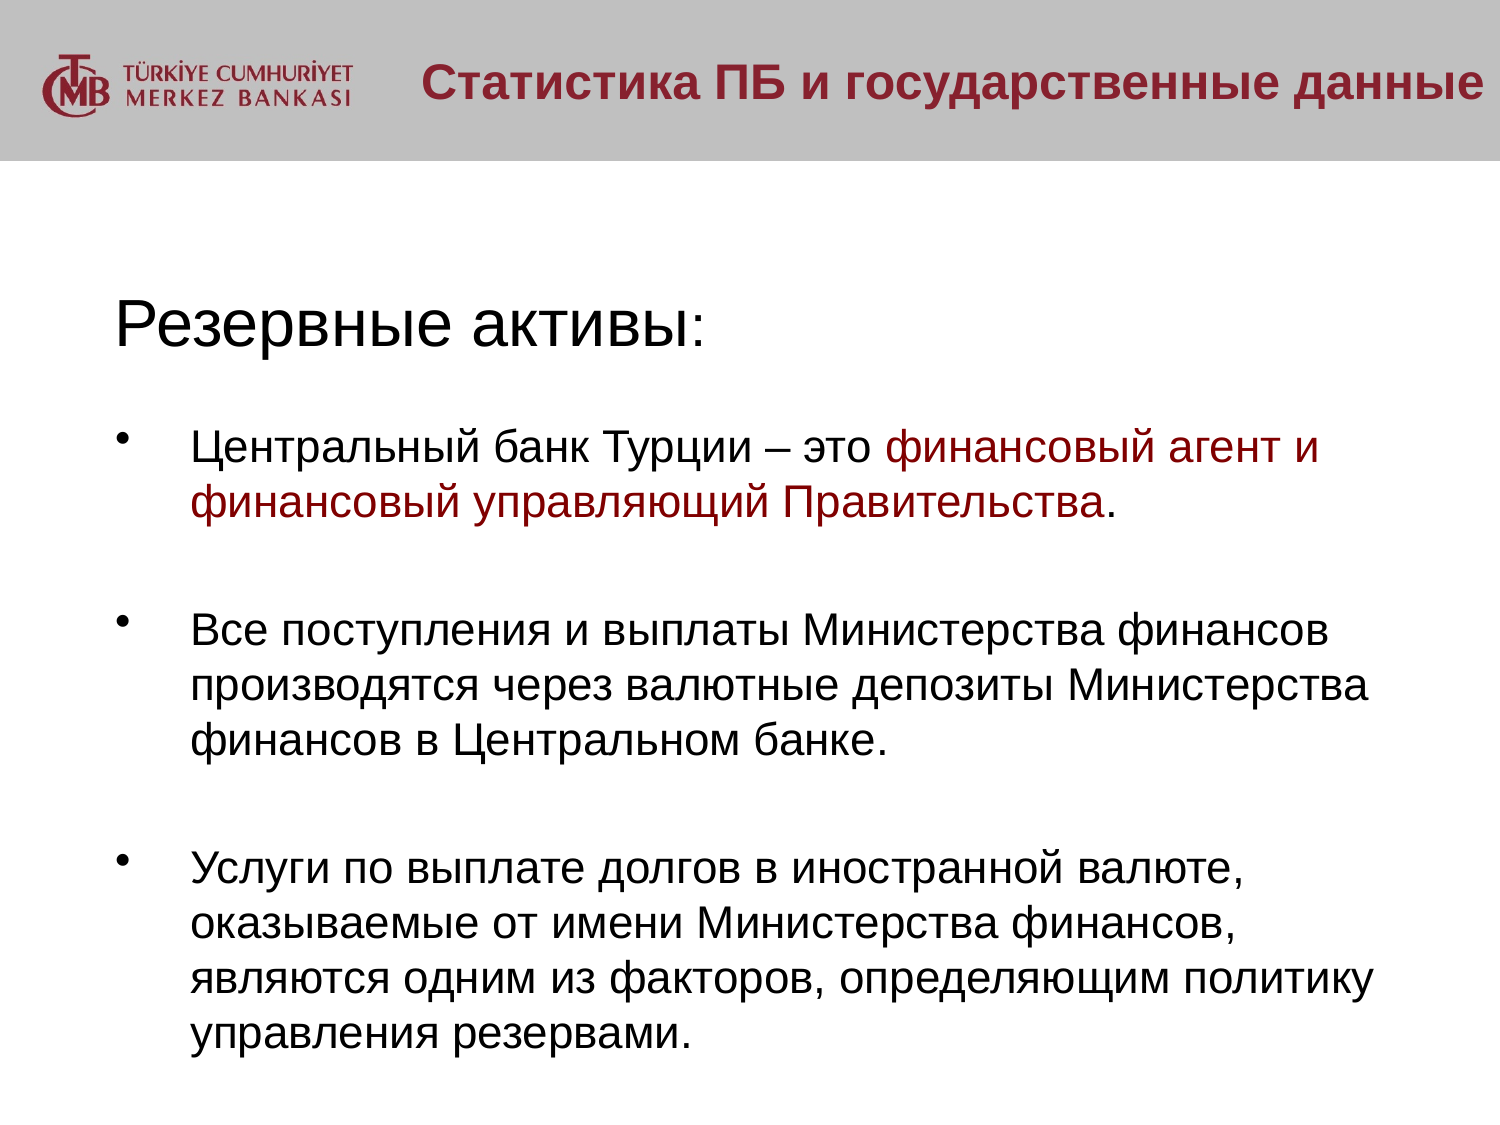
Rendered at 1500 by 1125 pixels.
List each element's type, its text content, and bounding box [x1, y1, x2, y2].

subtitle Центральный банк Турции – это финансовый агент и финансовый управляющий Правительства. Все поступления и выплаты Министерства финансов производятся через валютные депозиты Министерства финансов в Центральном банке. Услуги по выплате долгов в иностранной валюте, оказываемые от имени Министерства финансов, являются одним из факторов, определяющим политику управления резервами. [100, 408, 1435, 1020]
picture [40, 54, 355, 120]
text_box Резервные активы: [100, 272, 1117, 367]
title Статистика ПБ и государственные данные [0, 0, 1500, 161]
